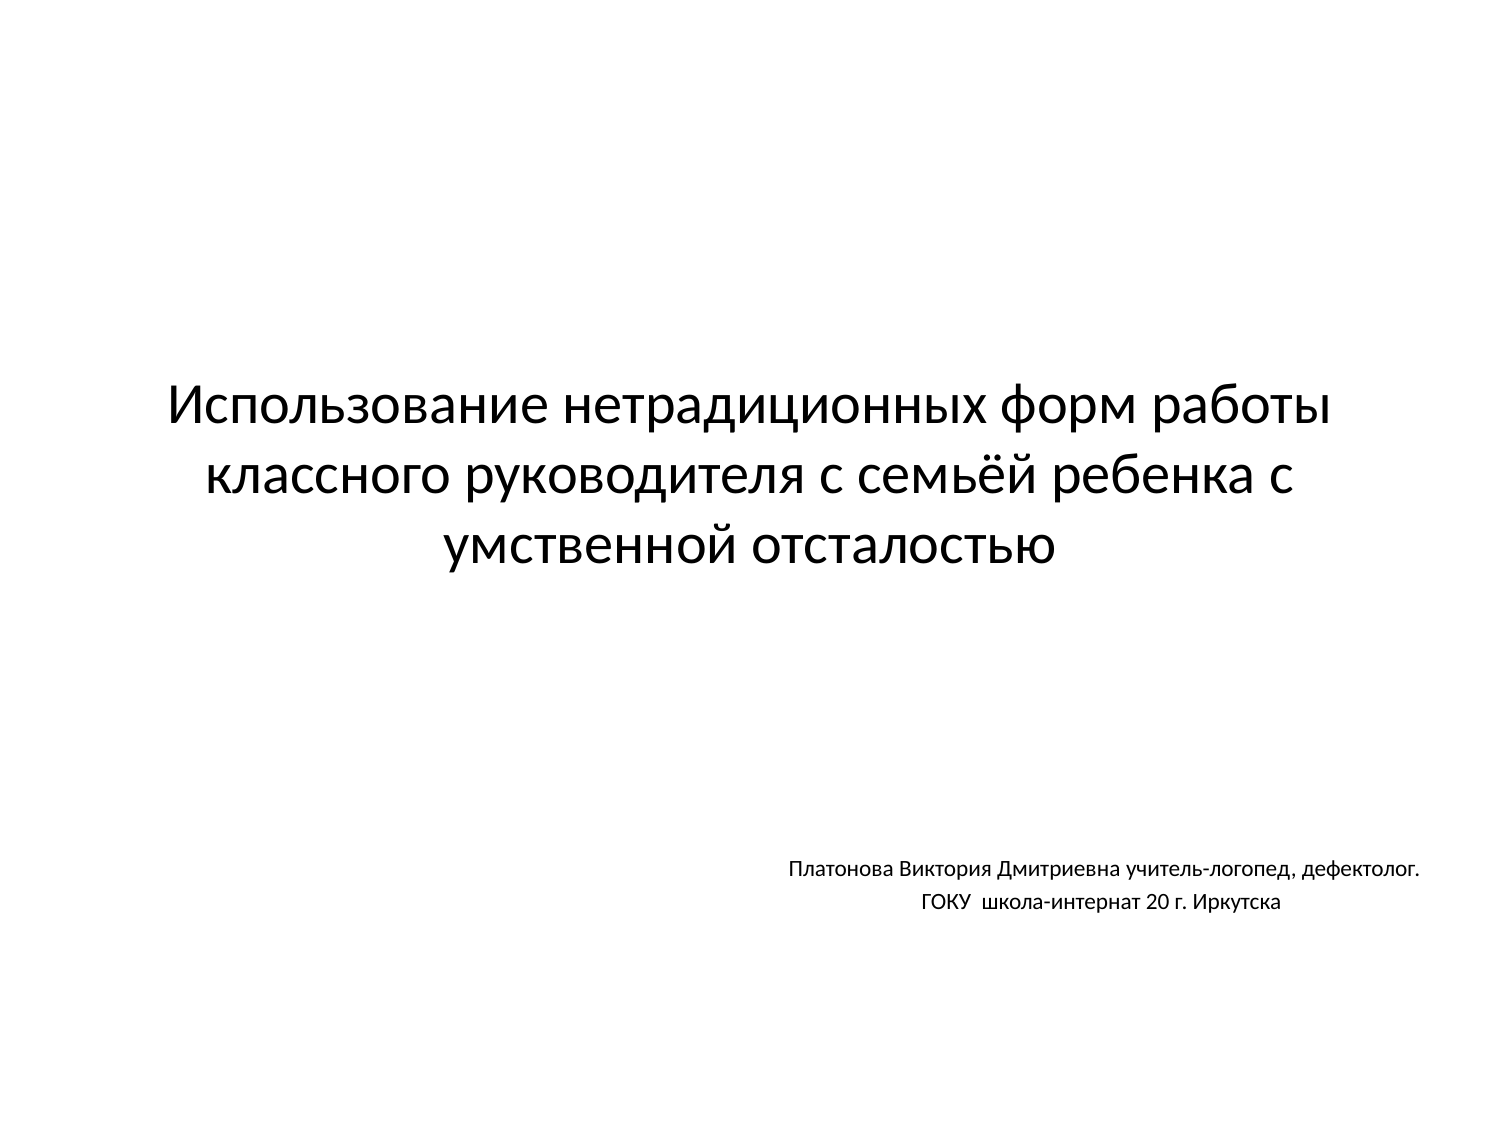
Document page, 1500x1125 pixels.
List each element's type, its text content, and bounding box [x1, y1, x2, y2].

subtitle Платонова Виктория Дмитриевна учитель-логопед, дефектолог. ГОКУ школа-интернат 20 г. Иркутска [750, 846, 1459, 925]
title Использование нетрадиционных форм работы классного руководителя с семьёй ребенка с умственной отсталостью [112, 349, 1388, 591]
